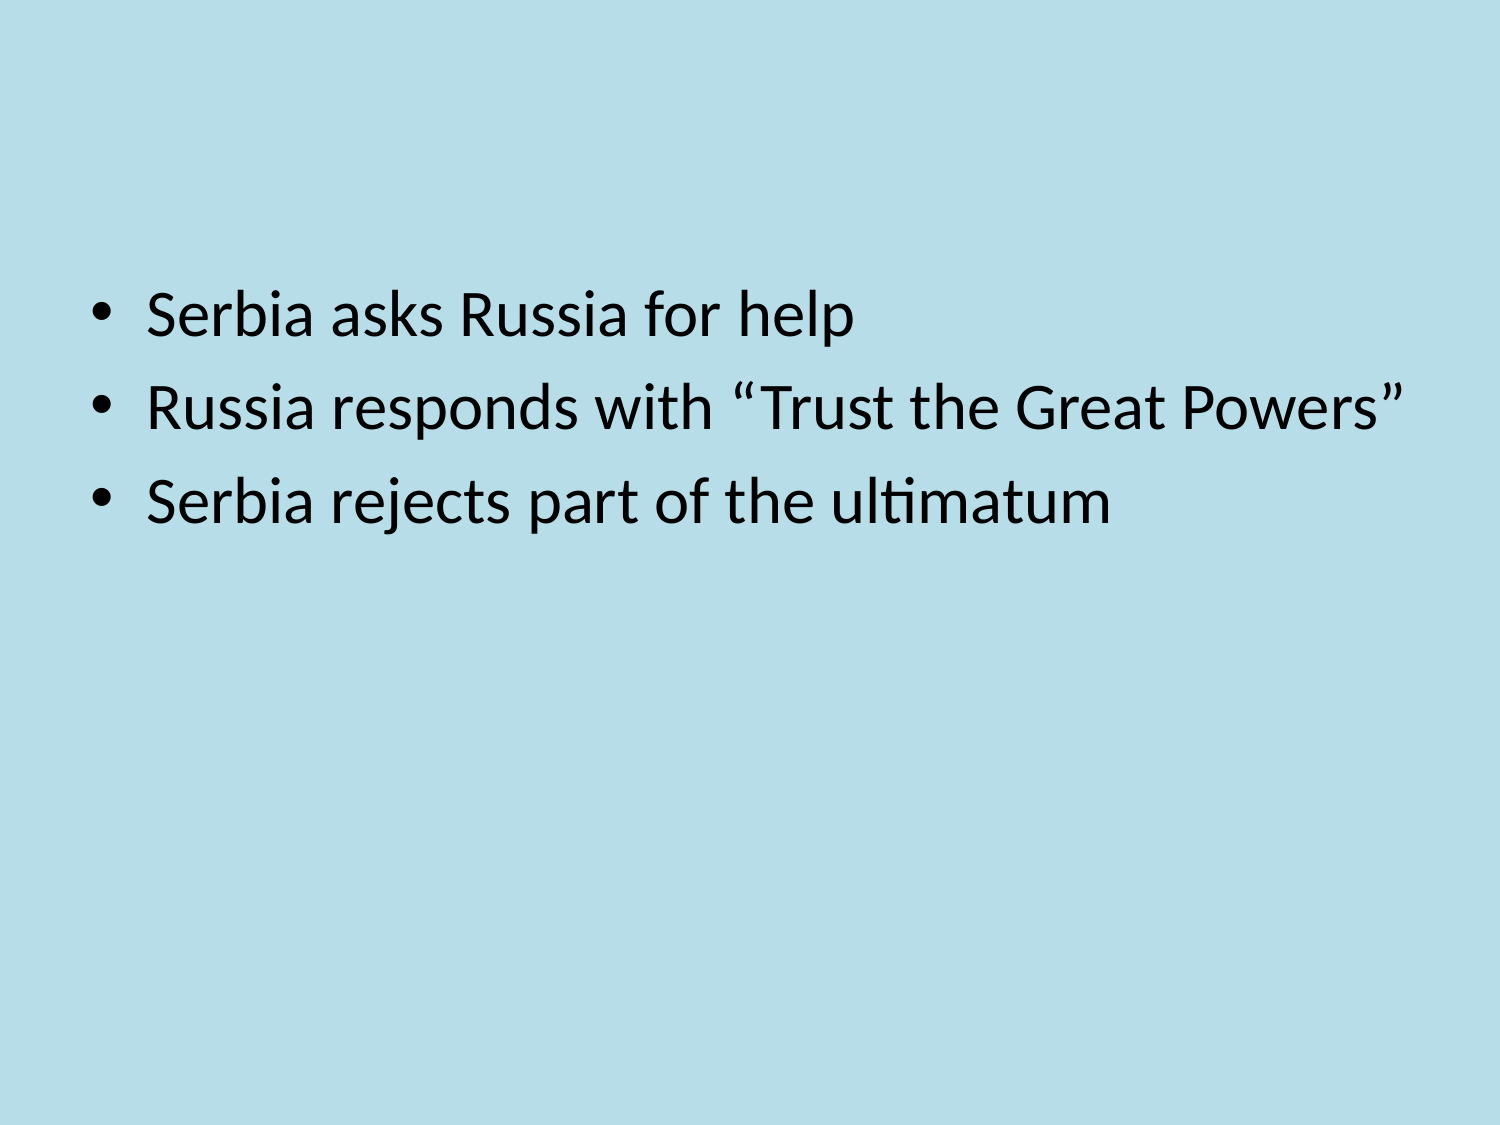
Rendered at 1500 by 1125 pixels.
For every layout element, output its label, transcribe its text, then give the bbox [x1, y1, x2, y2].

list Serbia asks Russia for help Russia responds with “Trust the Great Powers” Serbia rejects part of the ultimatum [75, 262, 1425, 1005]
